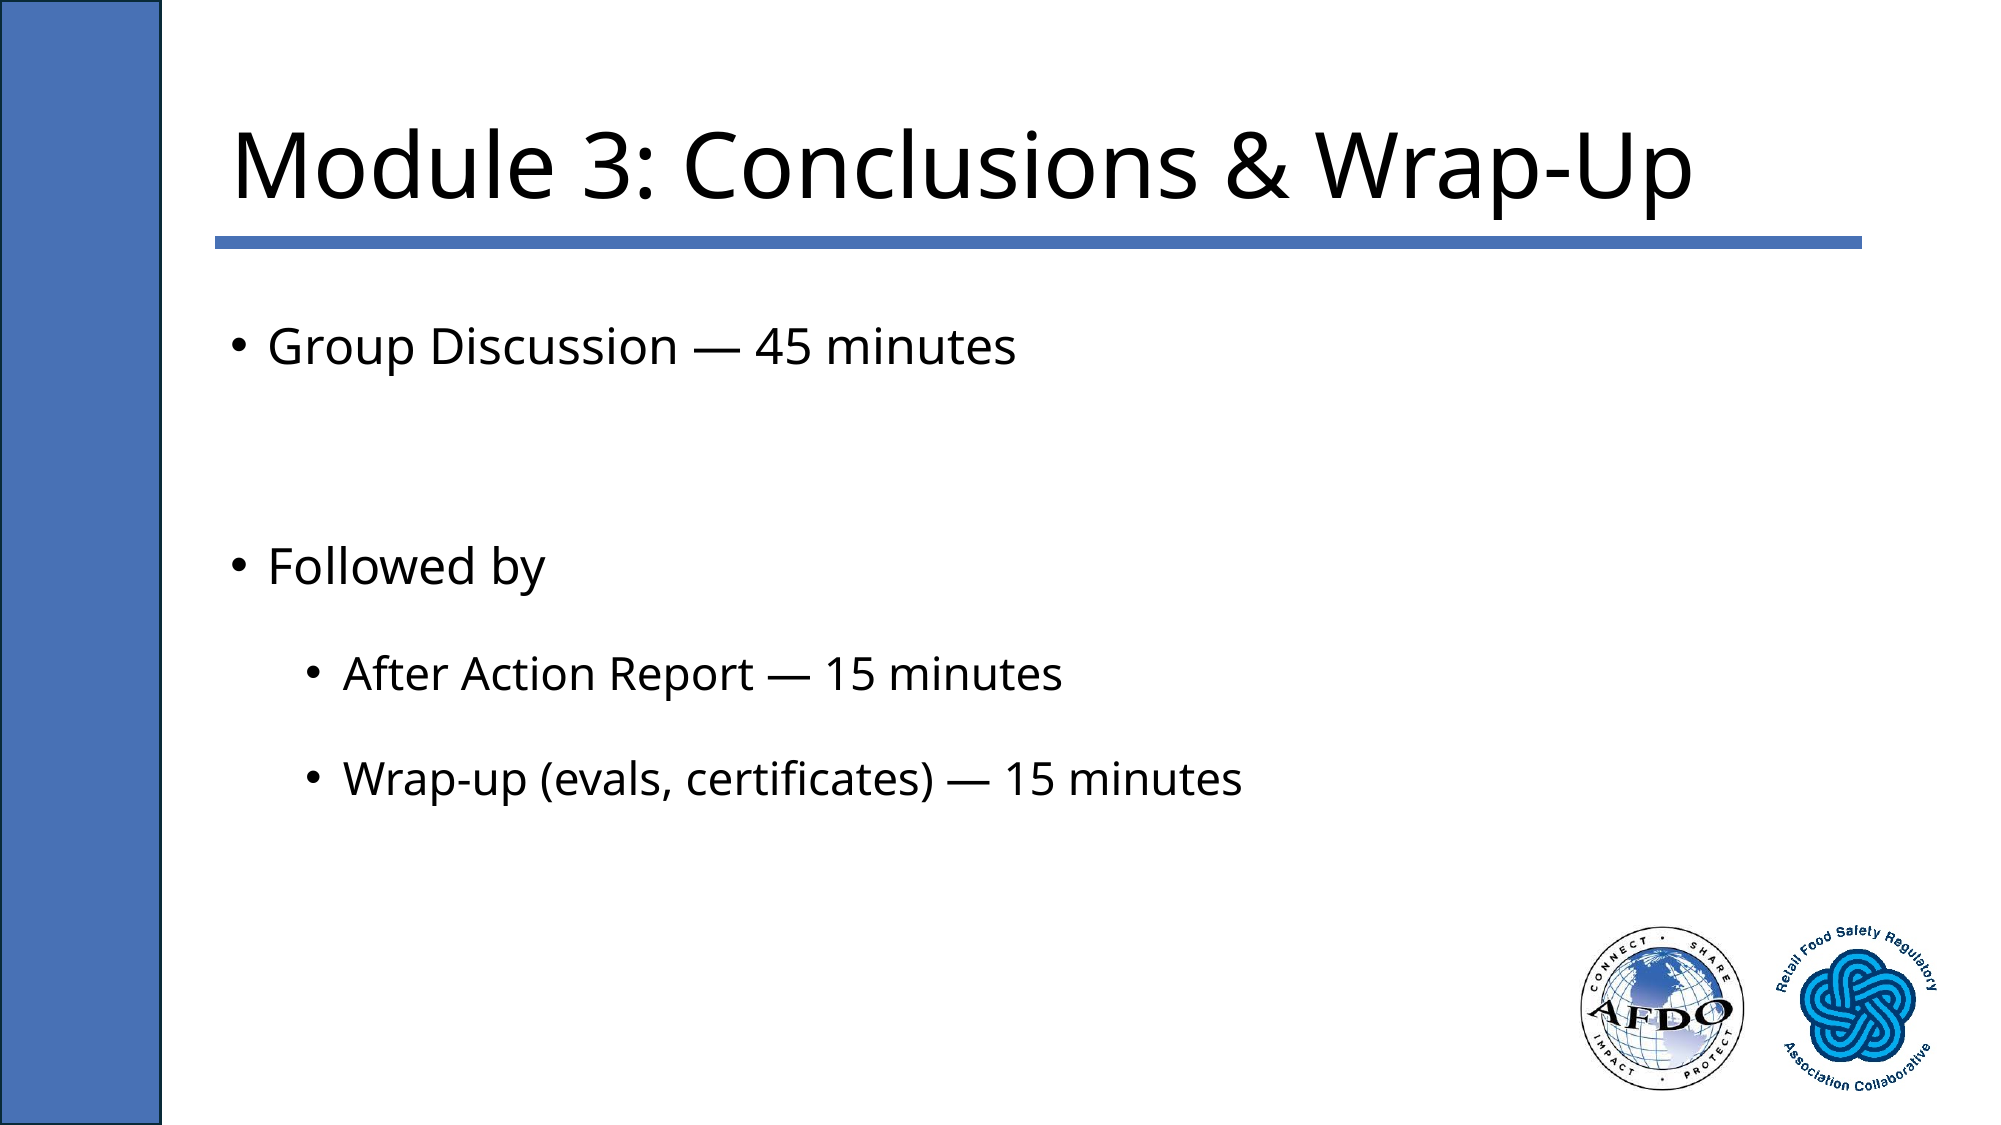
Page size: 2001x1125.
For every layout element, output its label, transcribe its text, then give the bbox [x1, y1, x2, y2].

picture [1579, 960, 1745, 1091]
picture [1776, 925, 1937, 1091]
title Module 3: Conclusions & Wrap-Up [215, 110, 1863, 227]
list Group Discussion — 45 minutes Followed by After Action Report — 15 minutes Wrap-up (evals, certificates) — 15 minutes [215, 306, 1863, 960]
